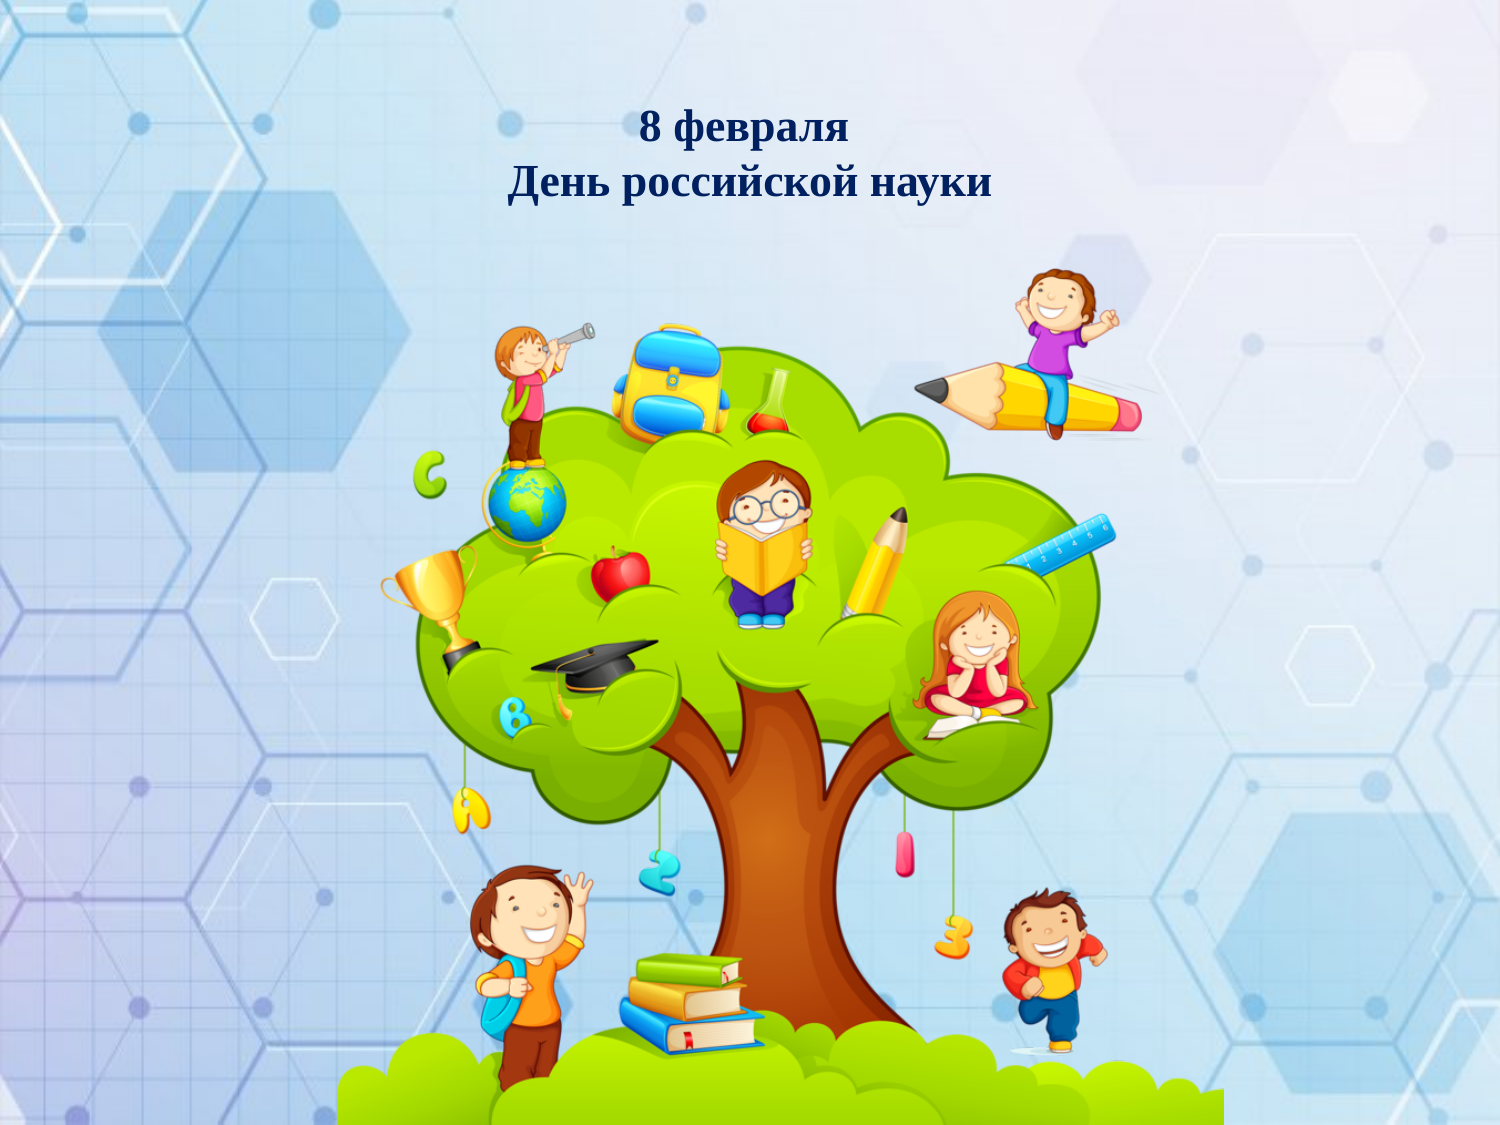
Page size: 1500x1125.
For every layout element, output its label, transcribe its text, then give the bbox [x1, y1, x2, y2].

picture [0, 0, 1500, 1125]
title 8 февраля День российской науки [75, 87, 1425, 275]
